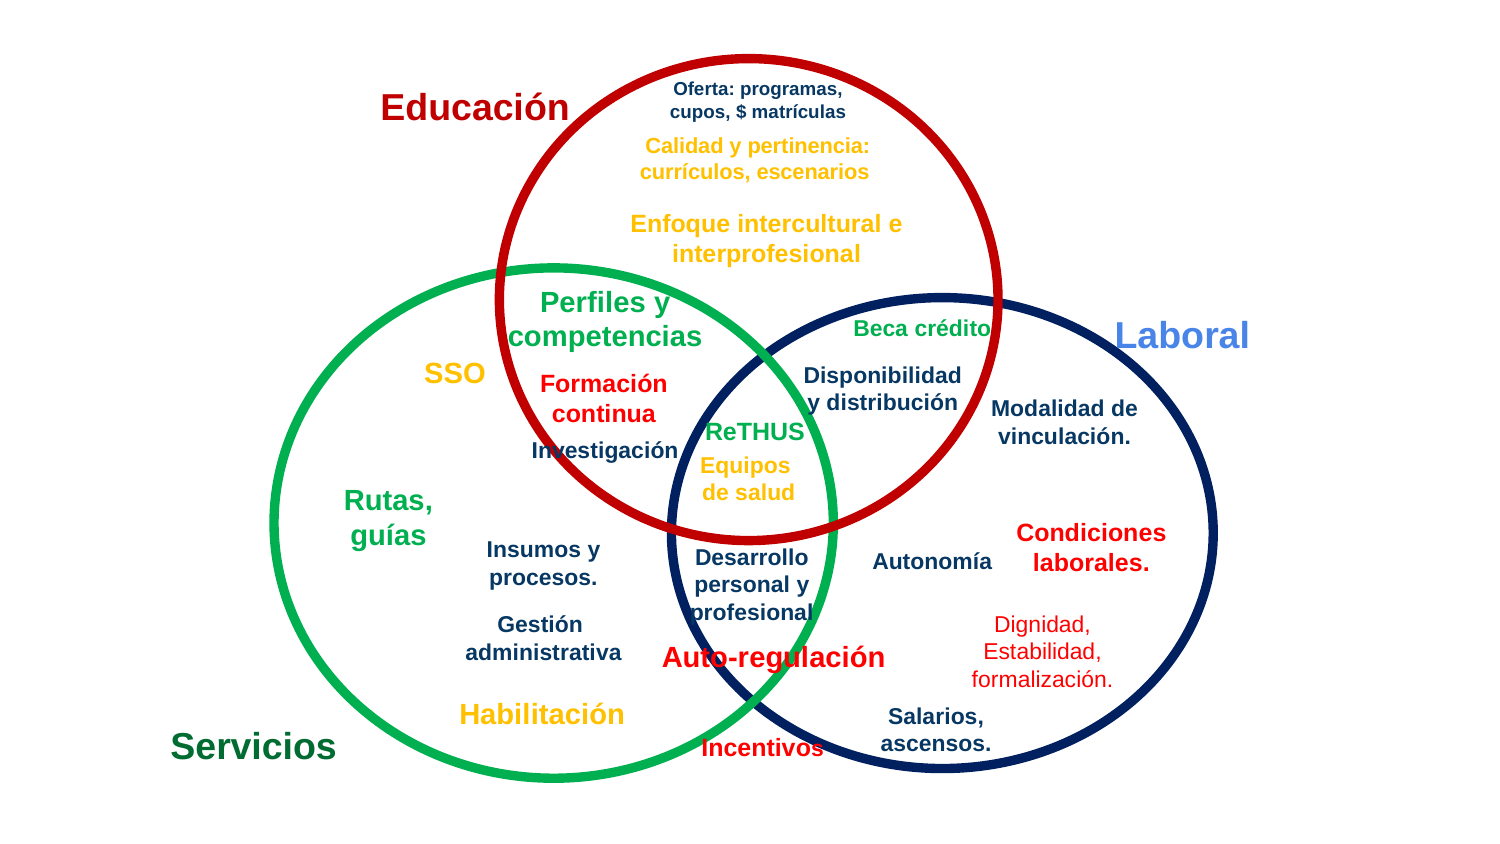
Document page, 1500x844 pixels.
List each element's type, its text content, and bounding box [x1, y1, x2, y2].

text_box Calidad y pertinencia: currículos, escenarios [602, 125, 913, 190]
text_box Perfiles y competencias Investigación [484, 395, 726, 524]
text_box Oferta: programas, cupos, $ matrículas [633, 71, 883, 125]
text_box Gestión administrativa [445, 604, 642, 671]
text_box Servicios [142, 716, 365, 774]
text_box Laboral [1103, 305, 1273, 362]
text_box Incentivos [683, 725, 842, 767]
text_box [869, 762, 1016, 771]
text_box [498, 83, 1001, 409]
text_box Salarios, ascensos. [838, 695, 1034, 762]
text_box [271, 270, 777, 781]
text_box Enfoque intercultural e interprofesional [611, 202, 922, 274]
text_box Educación [354, 77, 597, 134]
text_box ReTHUS [657, 409, 853, 451]
text_box [812, 528, 836, 536]
text_box Beca crédito [824, 307, 1021, 347]
text_box Dignidad, Estabilidad, formalización. [944, 603, 1141, 698]
text_box Perfiles y competencias Investigación [484, 277, 726, 409]
text_box Auto-regulación [647, 630, 901, 681]
text_box Habilitación [444, 689, 641, 737]
text_box Condiciones laborales. [993, 510, 1190, 582]
text_box Equipos de salud [650, 444, 847, 511]
text_box Disponibilidad y distribución [787, 354, 978, 421]
text_box Formación continua [522, 361, 685, 433]
text_box Insumos y procesos. [445, 529, 642, 596]
text_box [754, 393, 1216, 725]
text_box Modalidad de vinculación. [966, 388, 1163, 455]
text_box [1034, 698, 1139, 757]
text_box Autonomía [848, 540, 1017, 580]
text_box Rutas, guías [316, 475, 461, 558]
text_box [663, 56, 835, 71]
text_box [652, 421, 966, 536]
text_box SSO [357, 348, 553, 395]
text_box Desarrollo personal y profesional [664, 536, 840, 630]
text_box [984, 301, 1159, 388]
